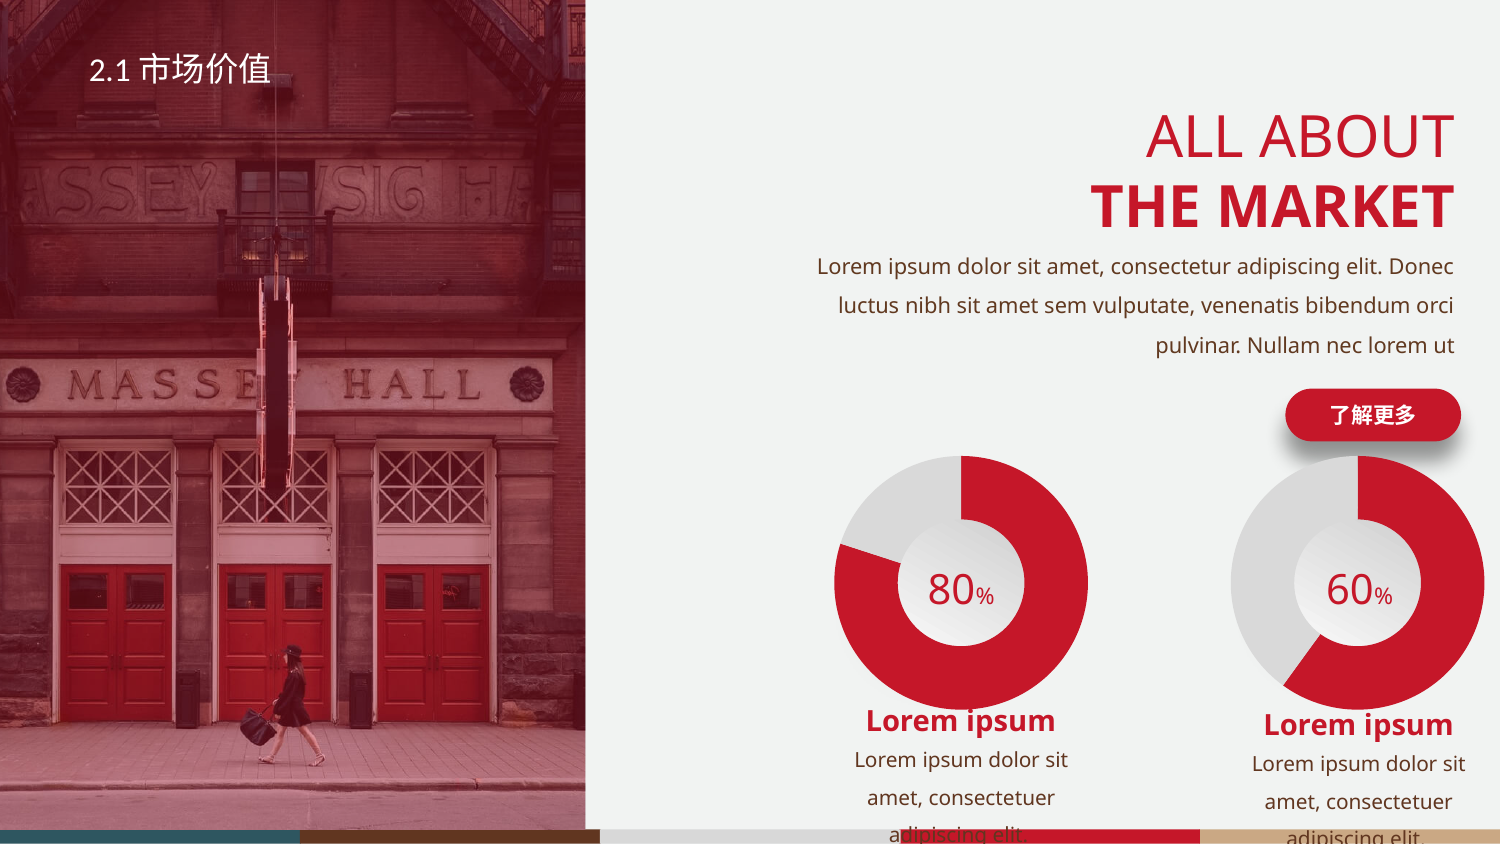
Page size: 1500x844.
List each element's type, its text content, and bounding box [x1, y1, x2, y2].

text_box Lorem ipsum [1248, 715, 1469, 749]
text_box Lorem ipsum [850, 715, 1072, 745]
text_box ALL ABOUT THE MARKET [970, 91, 1461, 247]
text_box Lorem ipsum dolor sit amet, consectetuer adipiscing elit. [1217, 731, 1500, 844]
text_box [1285, 388, 1462, 442]
picture [0, 0, 586, 830]
text_box Lorem ipsum dolor sit amet, consectetuer adipiscing elit. [819, 727, 1103, 844]
chart [762, 450, 1500, 715]
text_box Lorem ipsum dolor sit amet, consectetur adipiscing elit. Donec luctus nibh sit amet sem vulputate, venenatis bibendum orci pulvinar. Nullam nec lorem ut [783, 232, 1461, 365]
